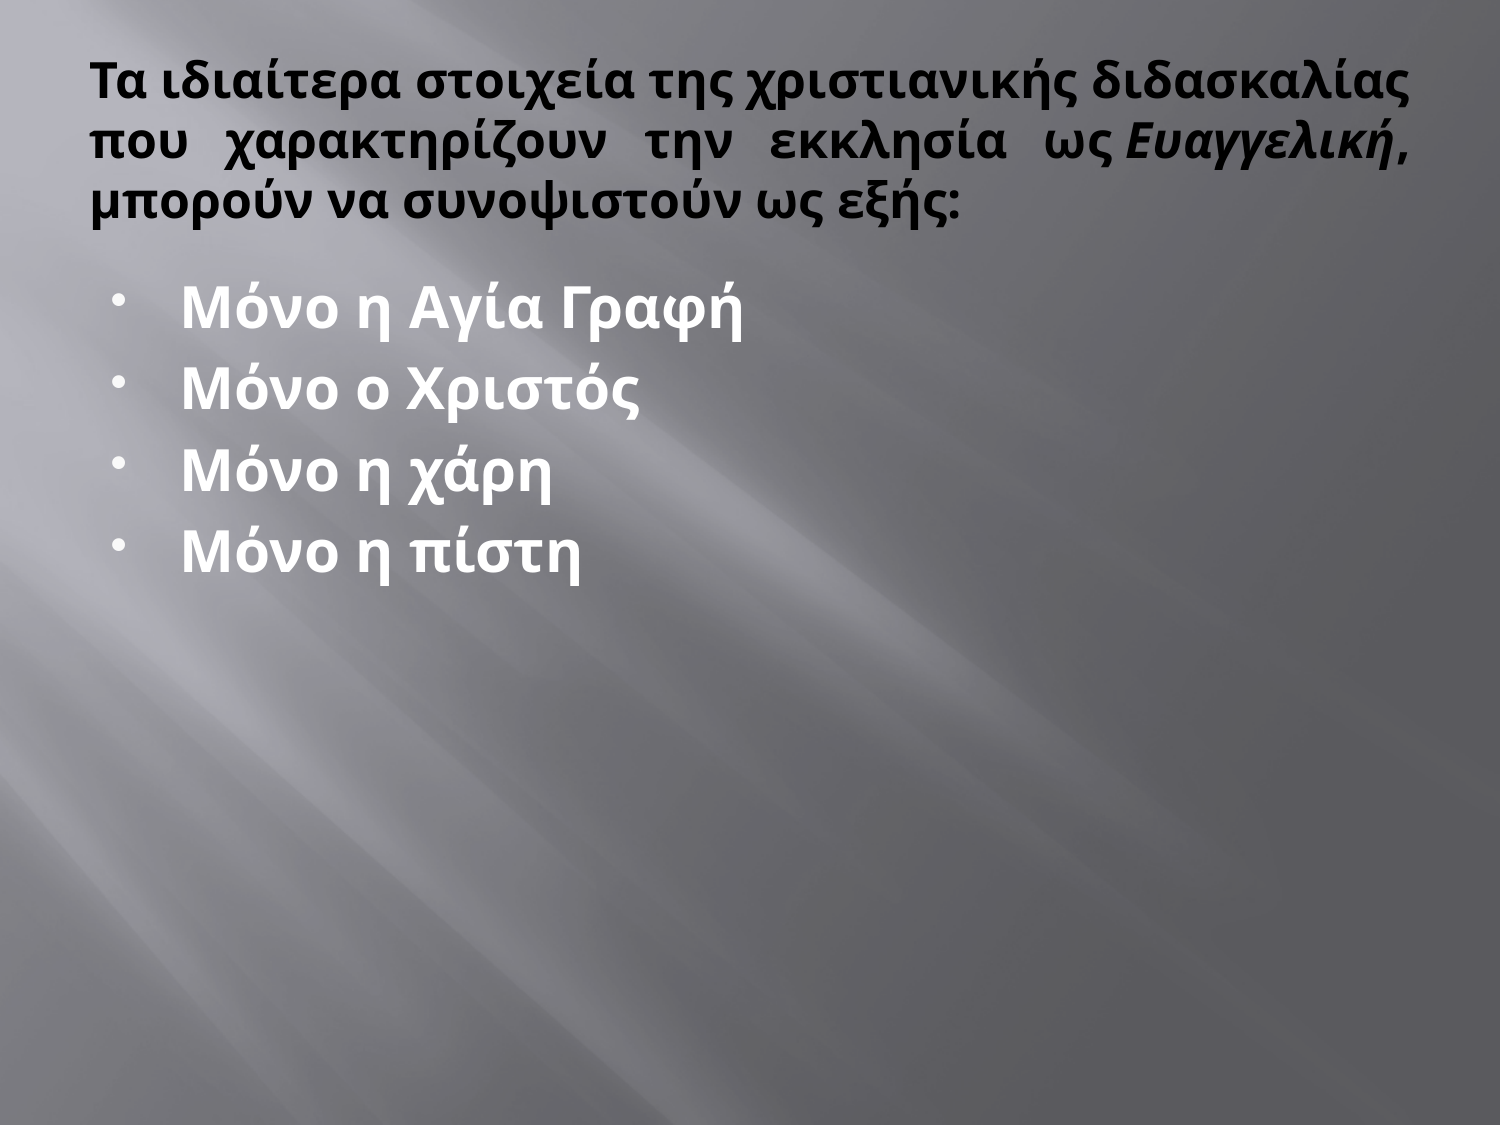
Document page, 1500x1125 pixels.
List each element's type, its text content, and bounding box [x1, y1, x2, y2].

list Μόνο η Αγία Γραφή Μόνο ο Χριστός Μόνο η χάρη Μόνο η πίστη [75, 262, 1425, 1035]
title Τα ιδιαίτερα στοιχεία της χριστιανικής διδασκαλίας που χαρακτηρίζουν την εκκλησία ως Ευαγγελική, μπορούν να συνοψιστούν ως εξής: [75, 45, 1425, 233]
